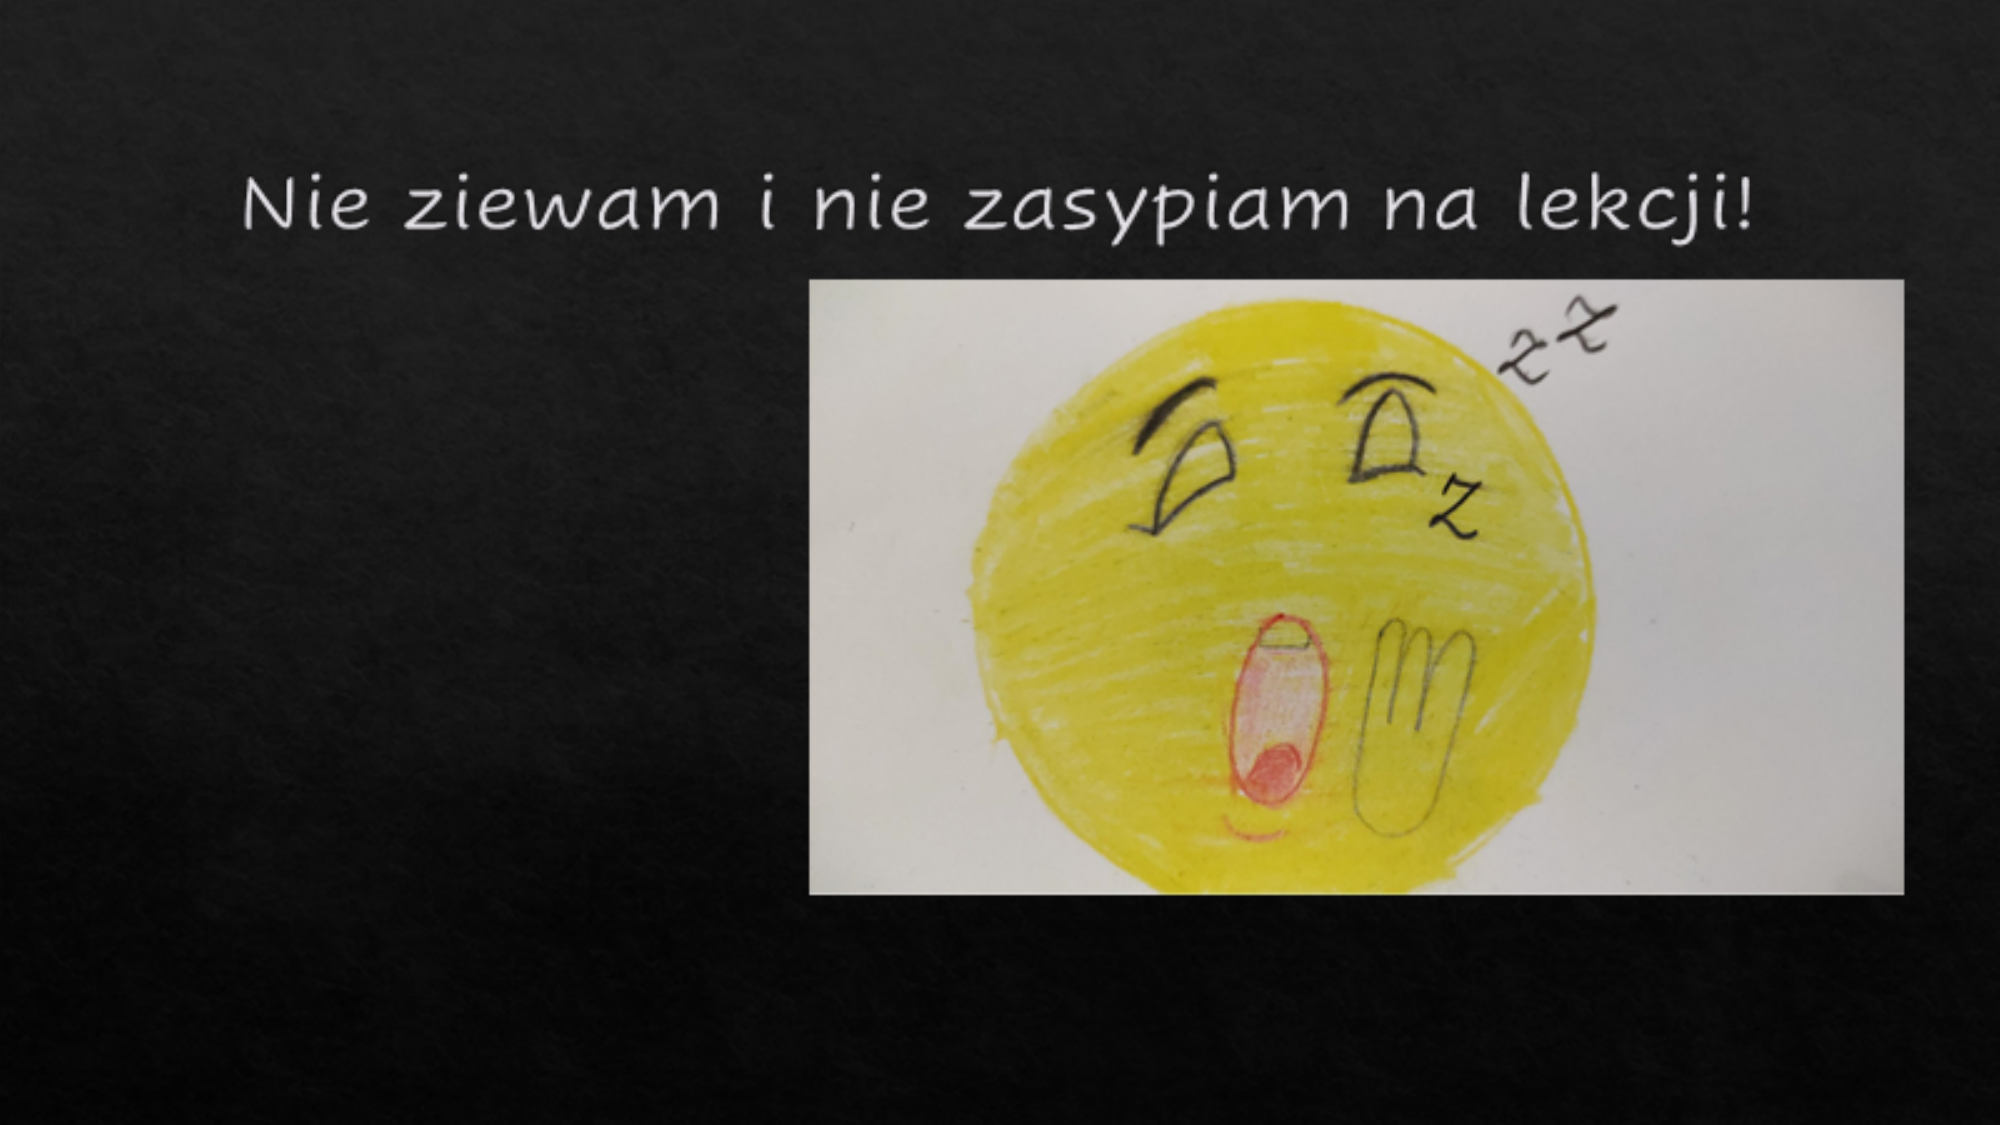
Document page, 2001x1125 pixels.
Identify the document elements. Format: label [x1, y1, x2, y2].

list [0, 0, 2000, 1125]
